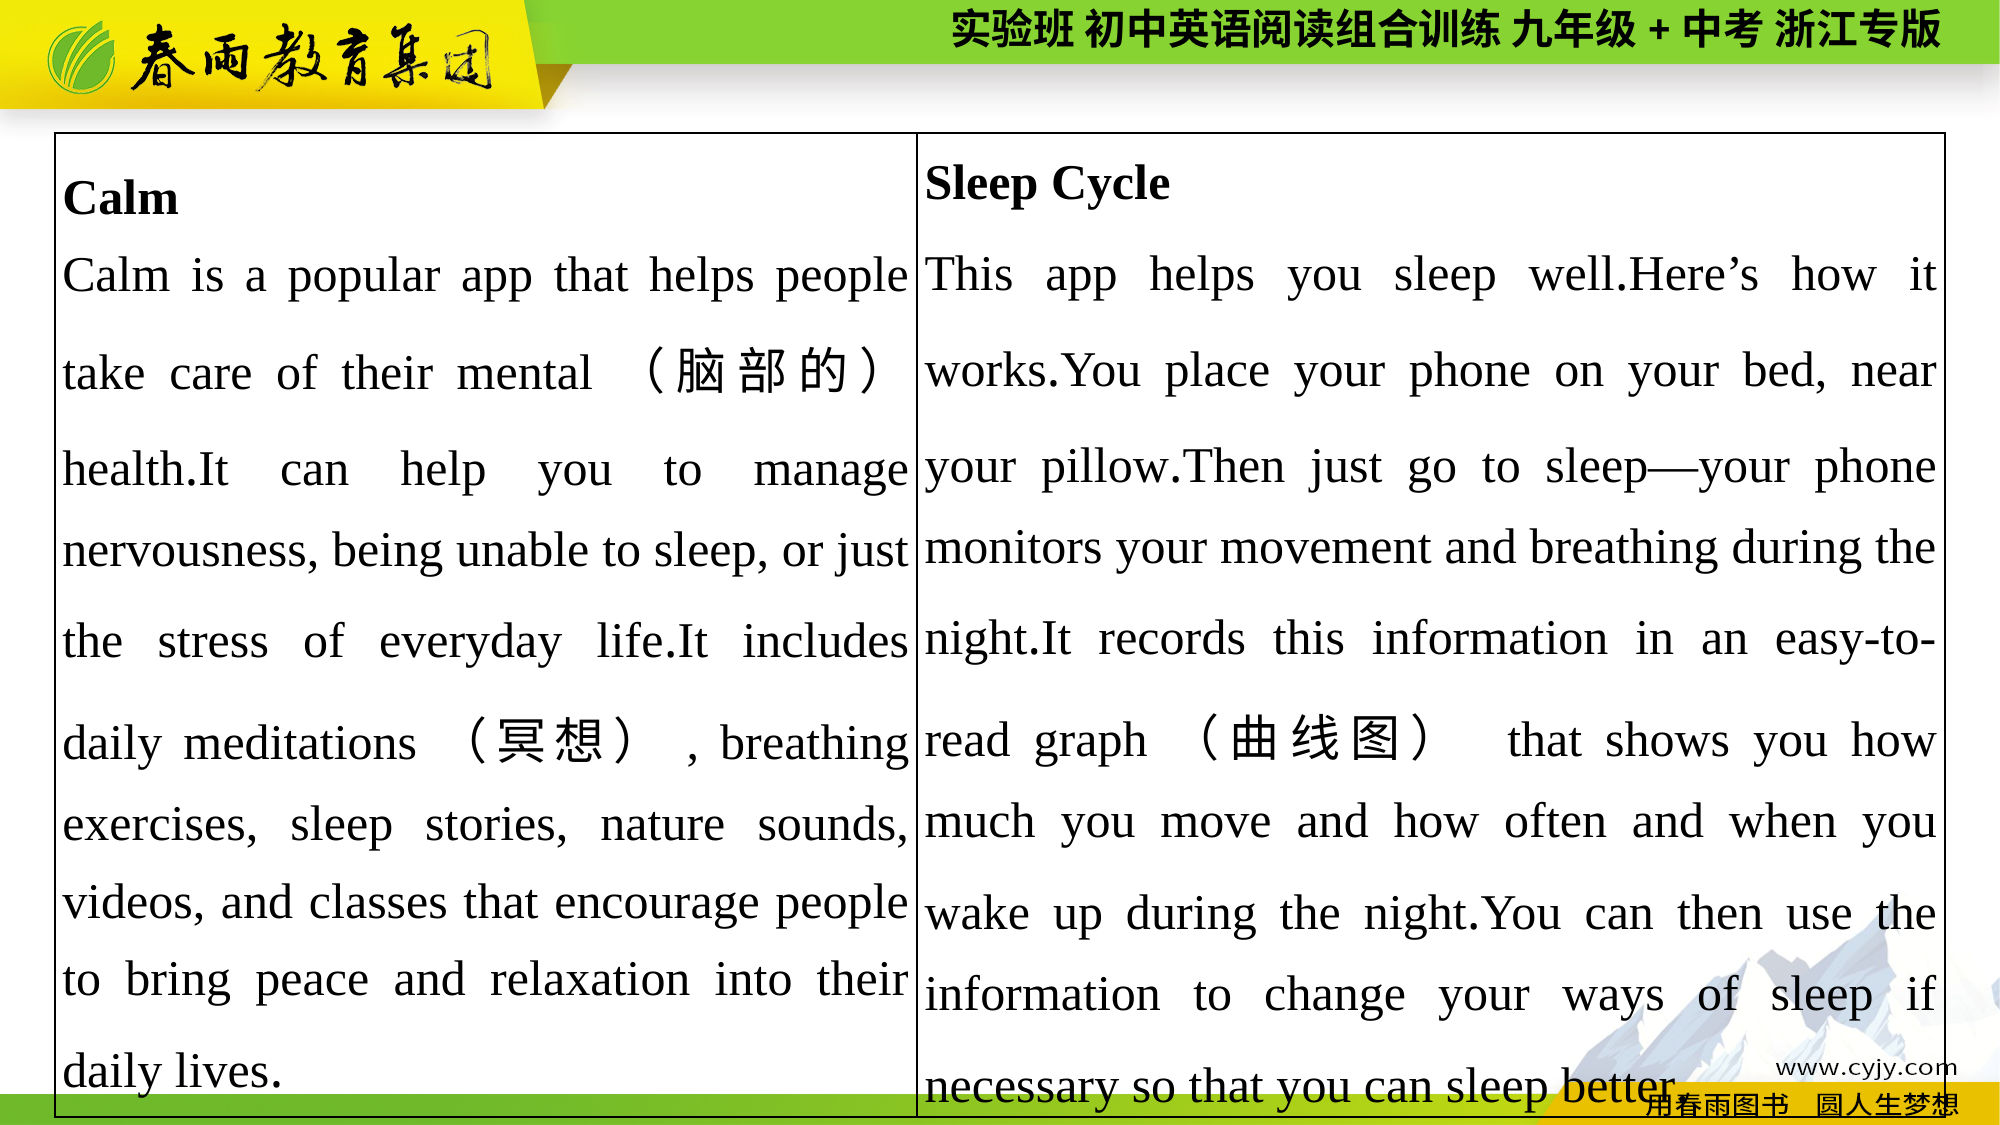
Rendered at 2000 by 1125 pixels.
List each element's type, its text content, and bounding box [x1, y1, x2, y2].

table_header Sleep Cycle This app helps you sleep well.Here’s how it works.You place your phone on your bed, near your pillow.Then just go to sleep—your phone monitors your movement and breathing during the night.It records this information in an easy-to-read graph（曲线图） that shows you how much you move and how often and when you wake up during the night.You can then use the information to change your ways of sleep if necessary so that you can sleep better. [918, 134, 1944, 1116]
picture [0, 0, 2000, 1125]
table_header Calm Calm is a popular app that helps people take care of their mental（脑部的） health.It can help you to manage nervousness, being unable to sleep, or just the stress of everyday life.It includes daily meditations（冥想）, breathing exercises, sleep stories, nature sounds, videos, and classes that encourage people to bring peace and relaxation into their daily lives. [56, 134, 916, 1116]
